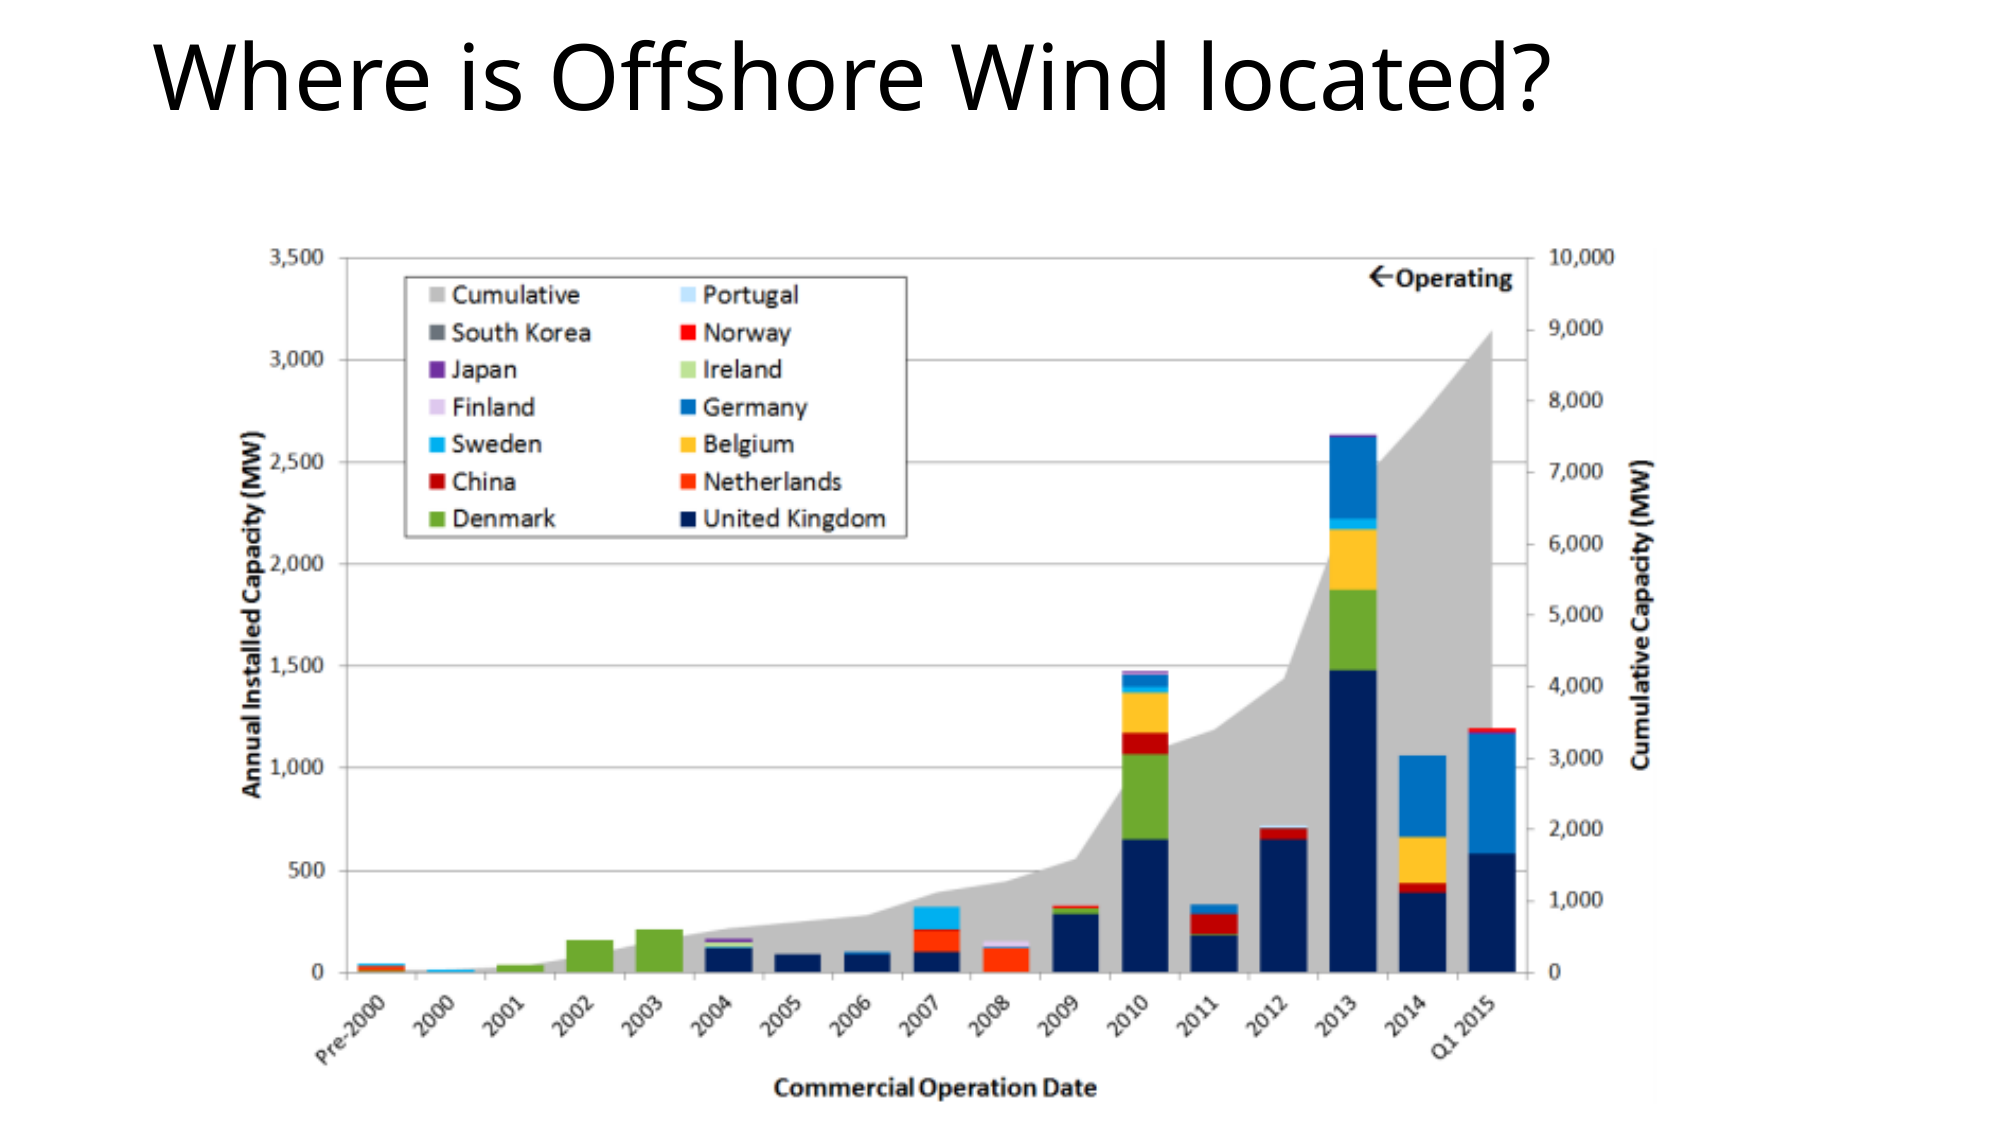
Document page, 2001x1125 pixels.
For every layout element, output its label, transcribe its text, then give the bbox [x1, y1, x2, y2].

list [103, 139, 1720, 1106]
title Where is Offshore Wind located? [137, 21, 1863, 140]
